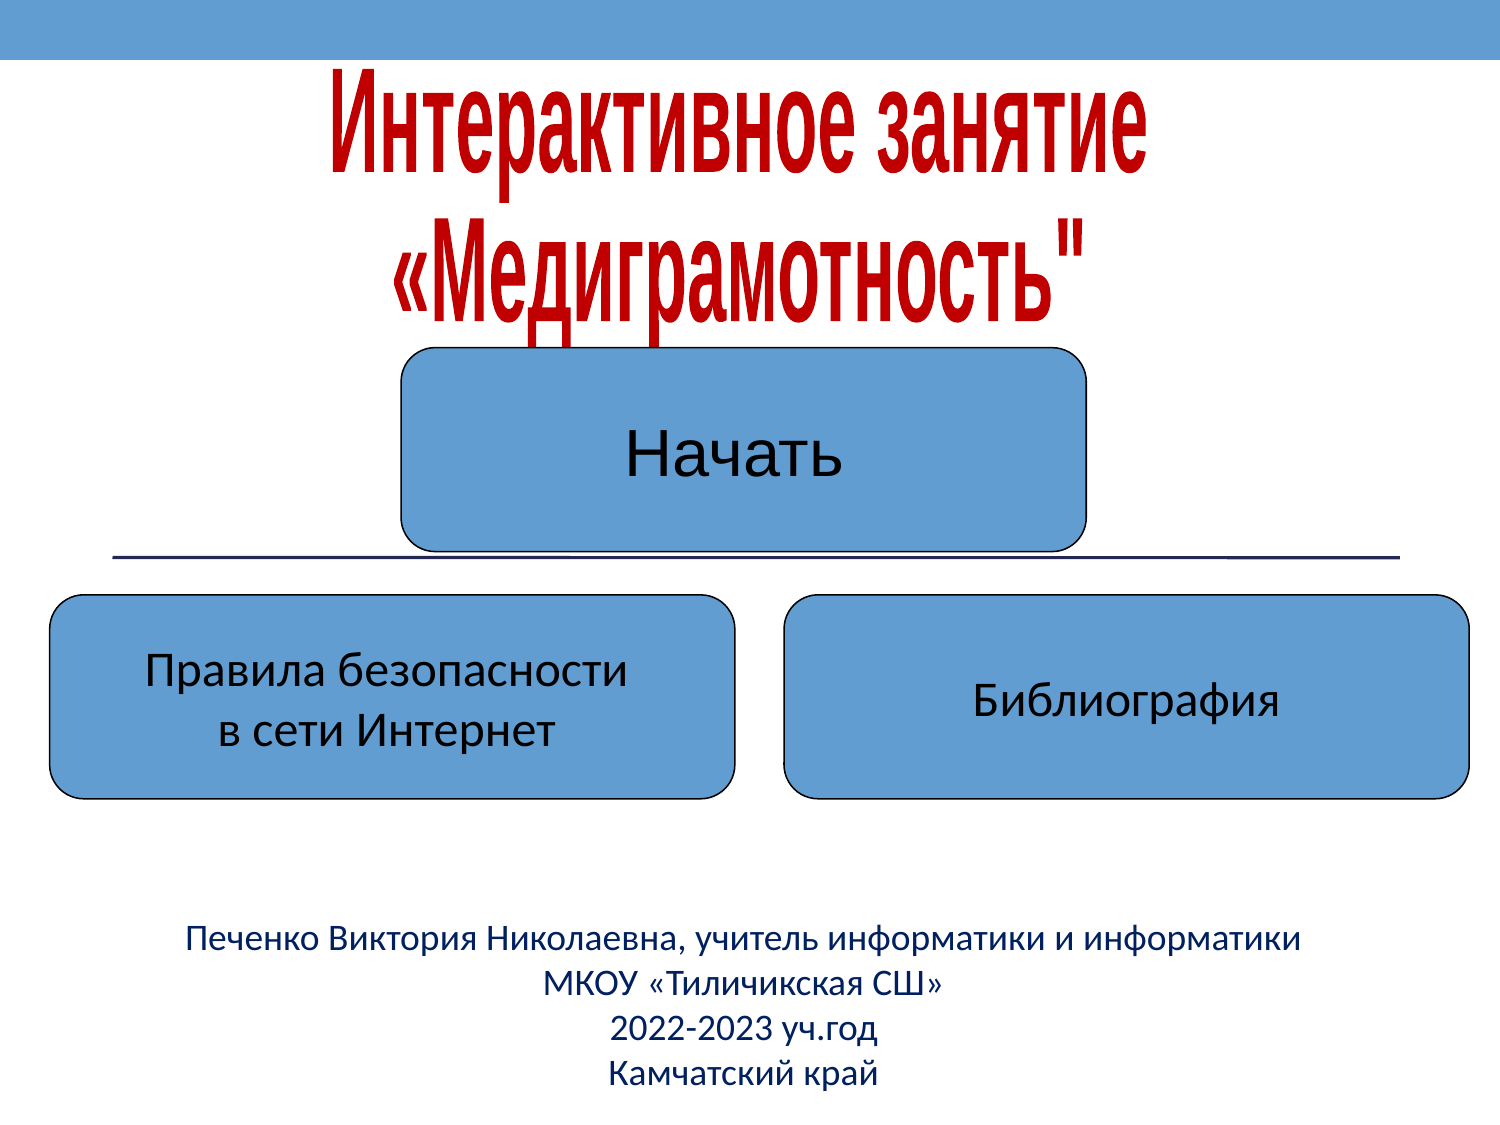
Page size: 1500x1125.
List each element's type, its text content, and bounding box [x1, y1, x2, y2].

text_box Начать [401, 347, 1087, 552]
title Печенко Виктория Николаевна учитель информатики и математики, «Тиличикская СШ», Камчатский край [212, 426, 1282, 805]
text_box Библиография [784, 594, 1470, 799]
text_box Печенко Виктория Николаевна, учитель информатики и информатики МКОУ «Тиличикская СШ» 2022-2023 уч.год Камчатский край [123, 905, 1364, 1100]
text_box Правила безопасности в сети Интернет [49, 594, 735, 799]
